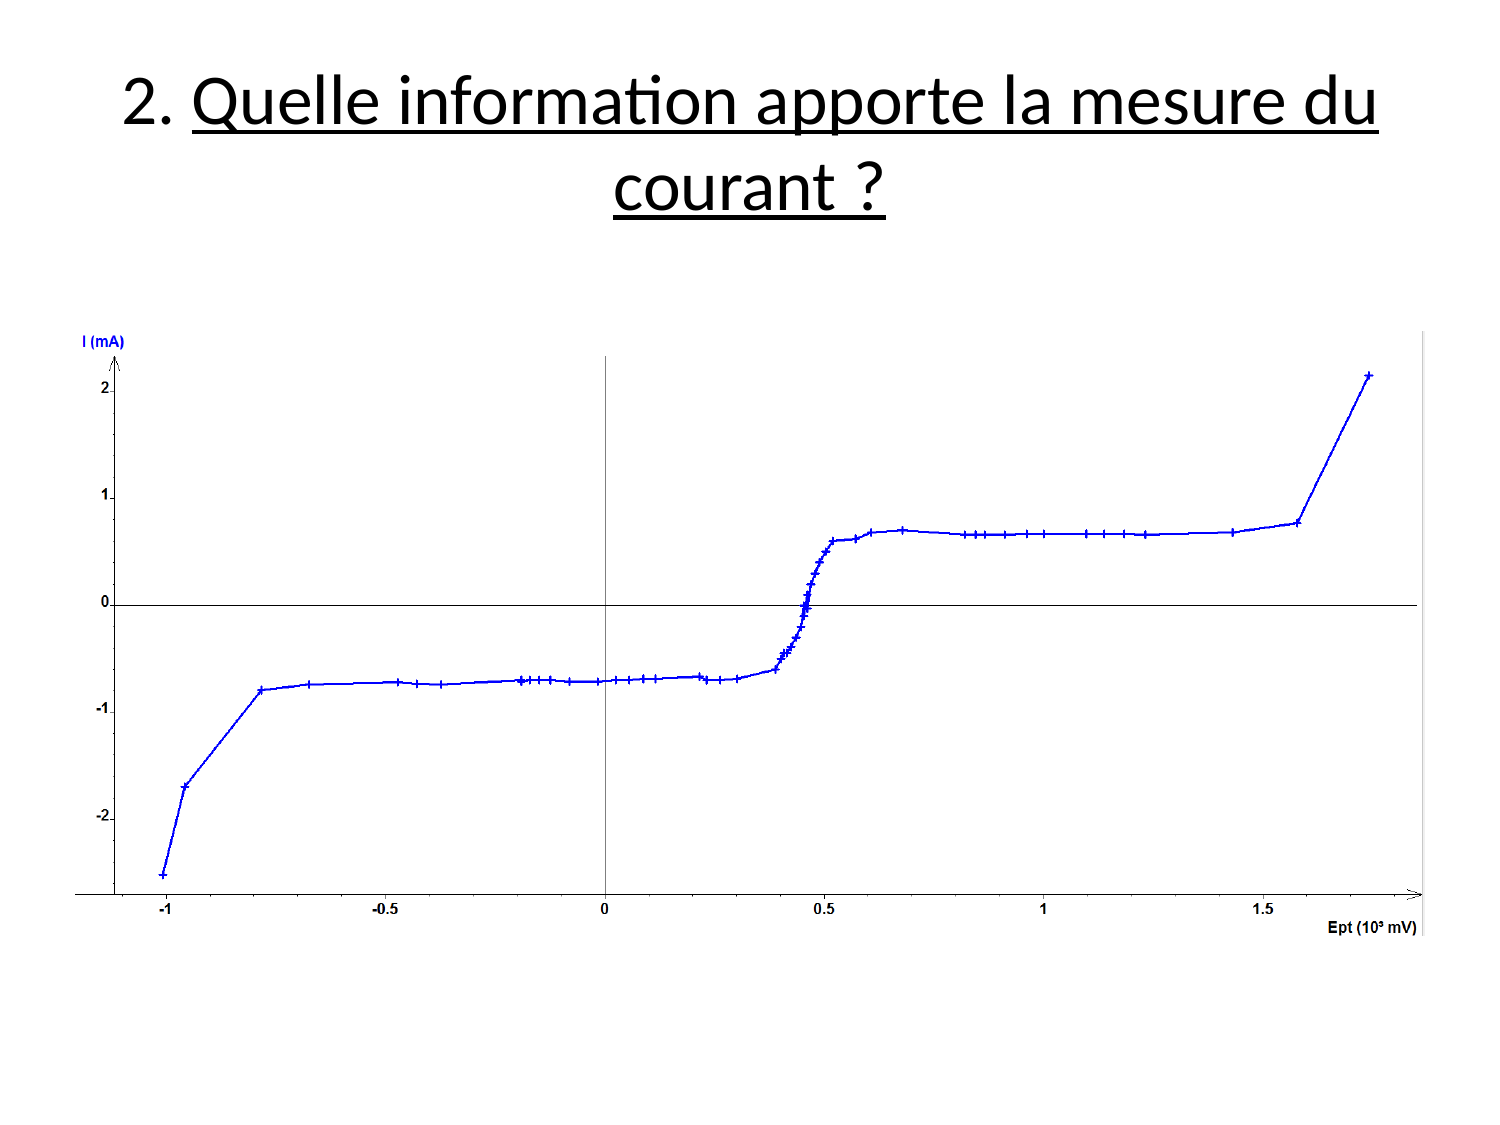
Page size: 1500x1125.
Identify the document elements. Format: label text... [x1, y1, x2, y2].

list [74, 331, 1426, 937]
title 2. Quelle information apporte la mesure du courant ? [75, 45, 1425, 233]
